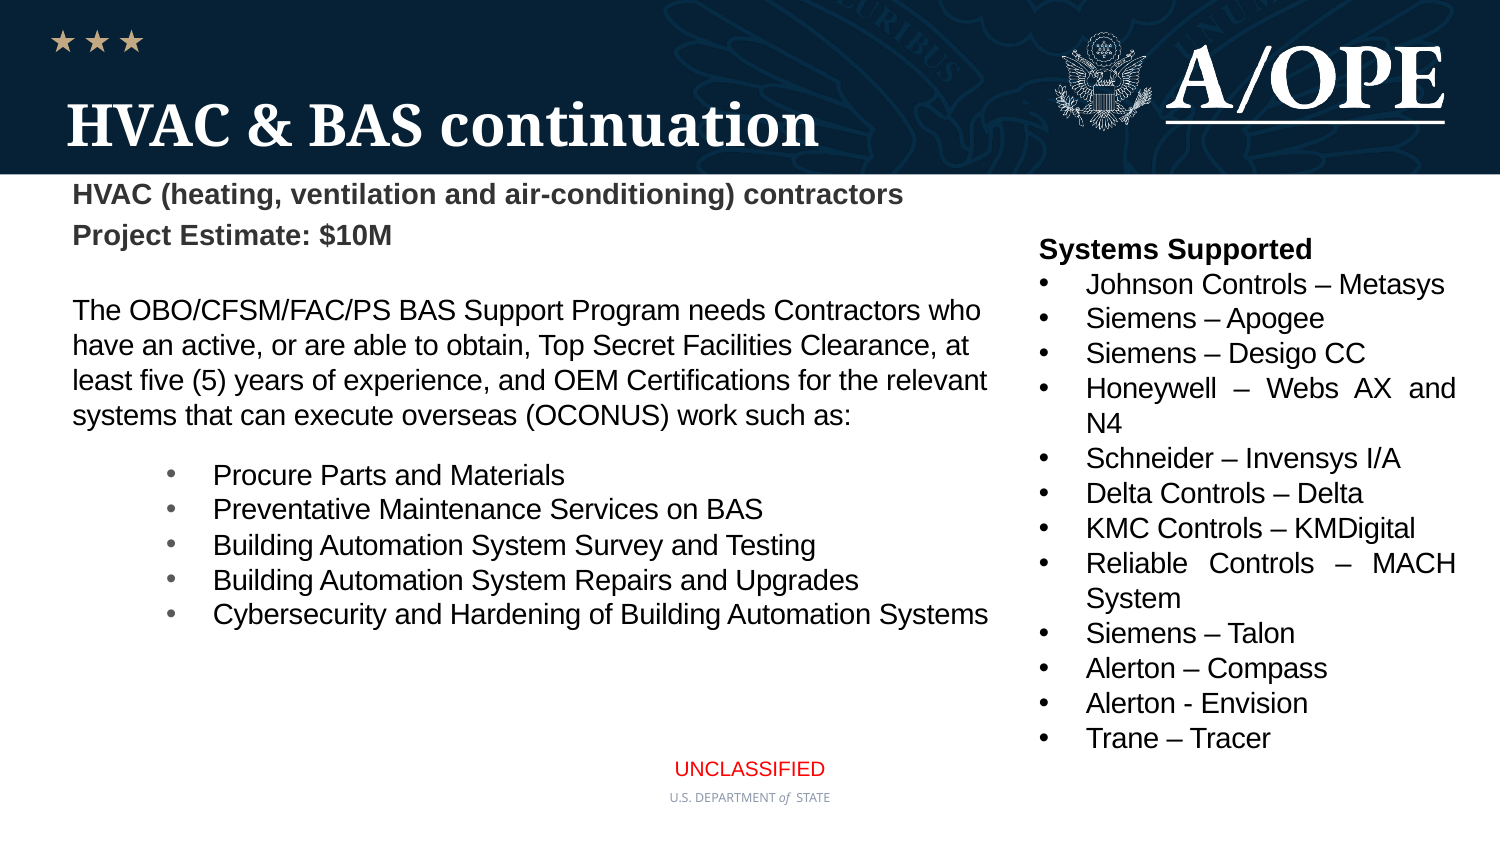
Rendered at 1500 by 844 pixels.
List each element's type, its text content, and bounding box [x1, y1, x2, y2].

title HVAC & BAS continuation [51, 72, 1449, 167]
picture [587, 0, 1500, 174]
text_box UNCLASSIFIED [659, 747, 841, 788]
list HVAC (heating, ventilation and air-conditioning) contractors Project Estimate: $10M The OBO/CFSM/FAC/PS BAS Support Program needs Contractors who have an active, or are able to obtain, Top Secret Facilities Clearance, at least five (5) years of experience, and OEM Certifications for the relevant systems that can execute overseas (OCONUS) work such as: Procure Parts and Materials Preventative Maintenance Services on BAS Building Automation System Survey and Testing Building Automation System Repairs and Upgrades Cybersecurity and Hardening of Building Automation Systems [38, 155, 1025, 768]
text_box Systems Supported Johnson Controls – Metasys Siemens – Apogee Siemens – Desigo CC Honeywell – Webs AX and N4 Schneider – Invensys I/A Delta Controls – Delta KMC Controls – KMDigital Reliable Controls – MACH System Siemens – Talon Alerton – Compass Alerton - Envision Trane – Tracer [1024, 222, 1472, 762]
